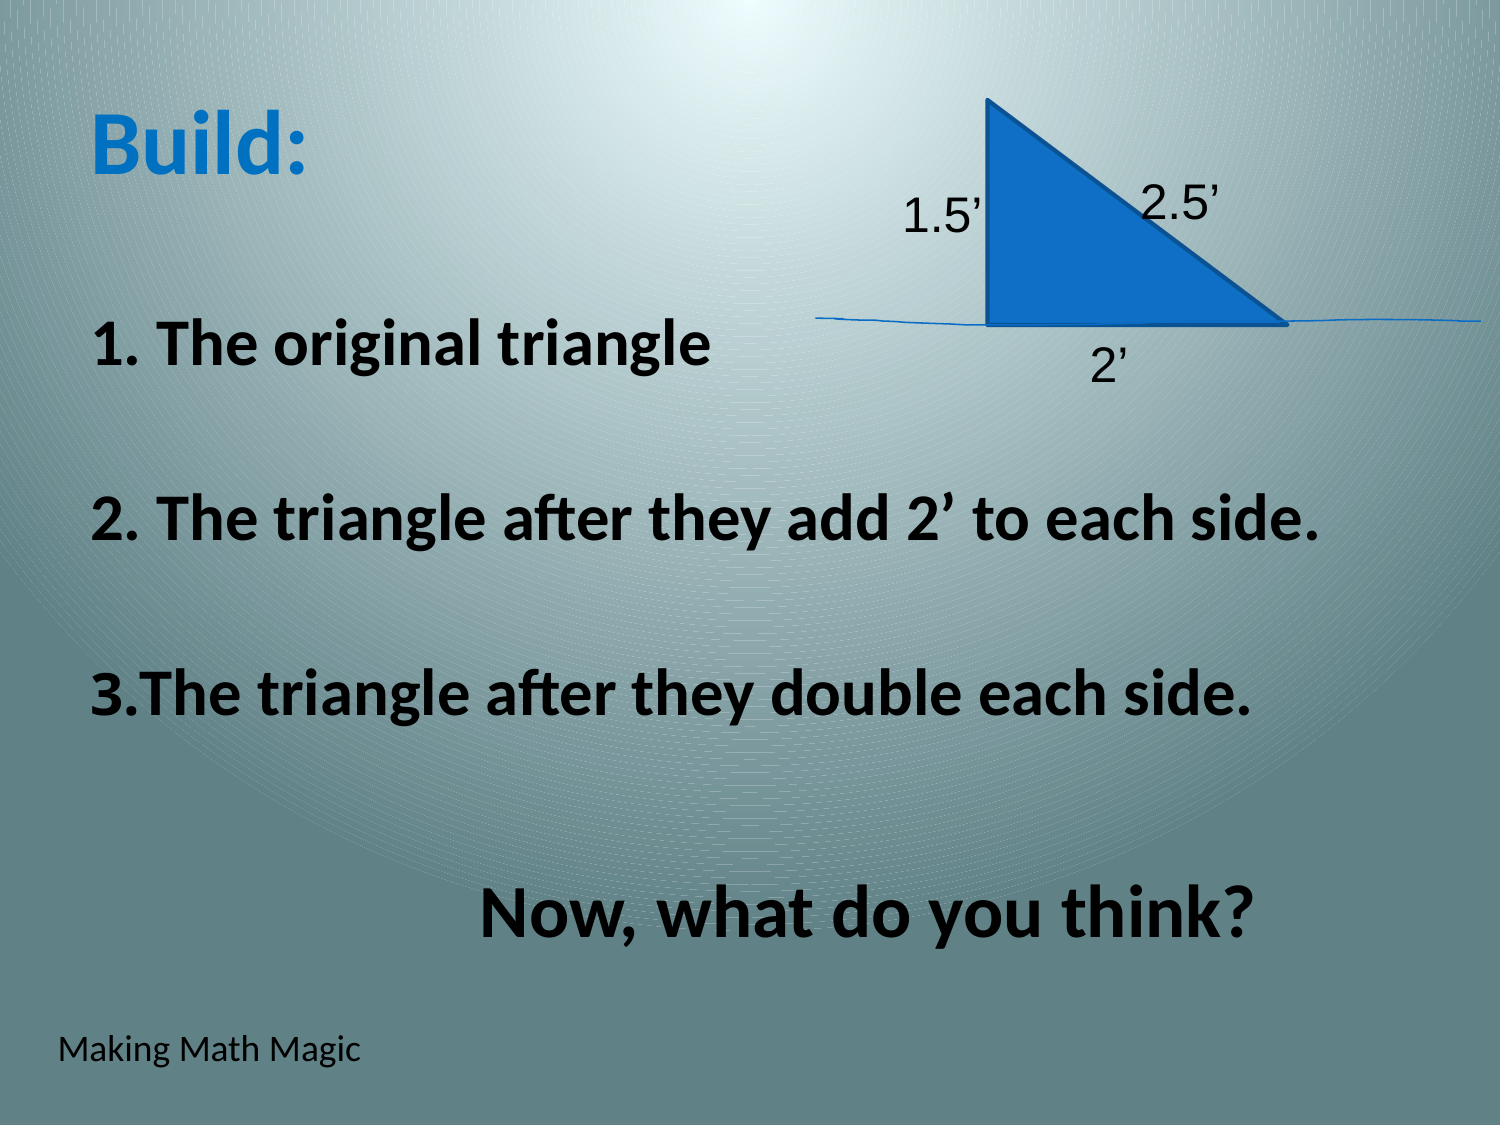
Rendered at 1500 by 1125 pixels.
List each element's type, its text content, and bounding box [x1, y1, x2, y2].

text_box [1162, 322, 1290, 328]
list Build: 1. The original triangle 2. The triangle after they add 2’ to each side. 3.The triangle after they double each side. [74, 74, 1426, 476]
text_box [985, 98, 1285, 320]
text_box Now, what do you think? [125, 674, 1375, 1050]
text_box 2.5’ [1124, 162, 1263, 238]
text_box 1.5’ [887, 174, 1025, 250]
text_box Making Math Magic [42, 1016, 531, 1077]
text_box [815, 317, 1482, 326]
text_box 2’ [1074, 324, 1213, 400]
